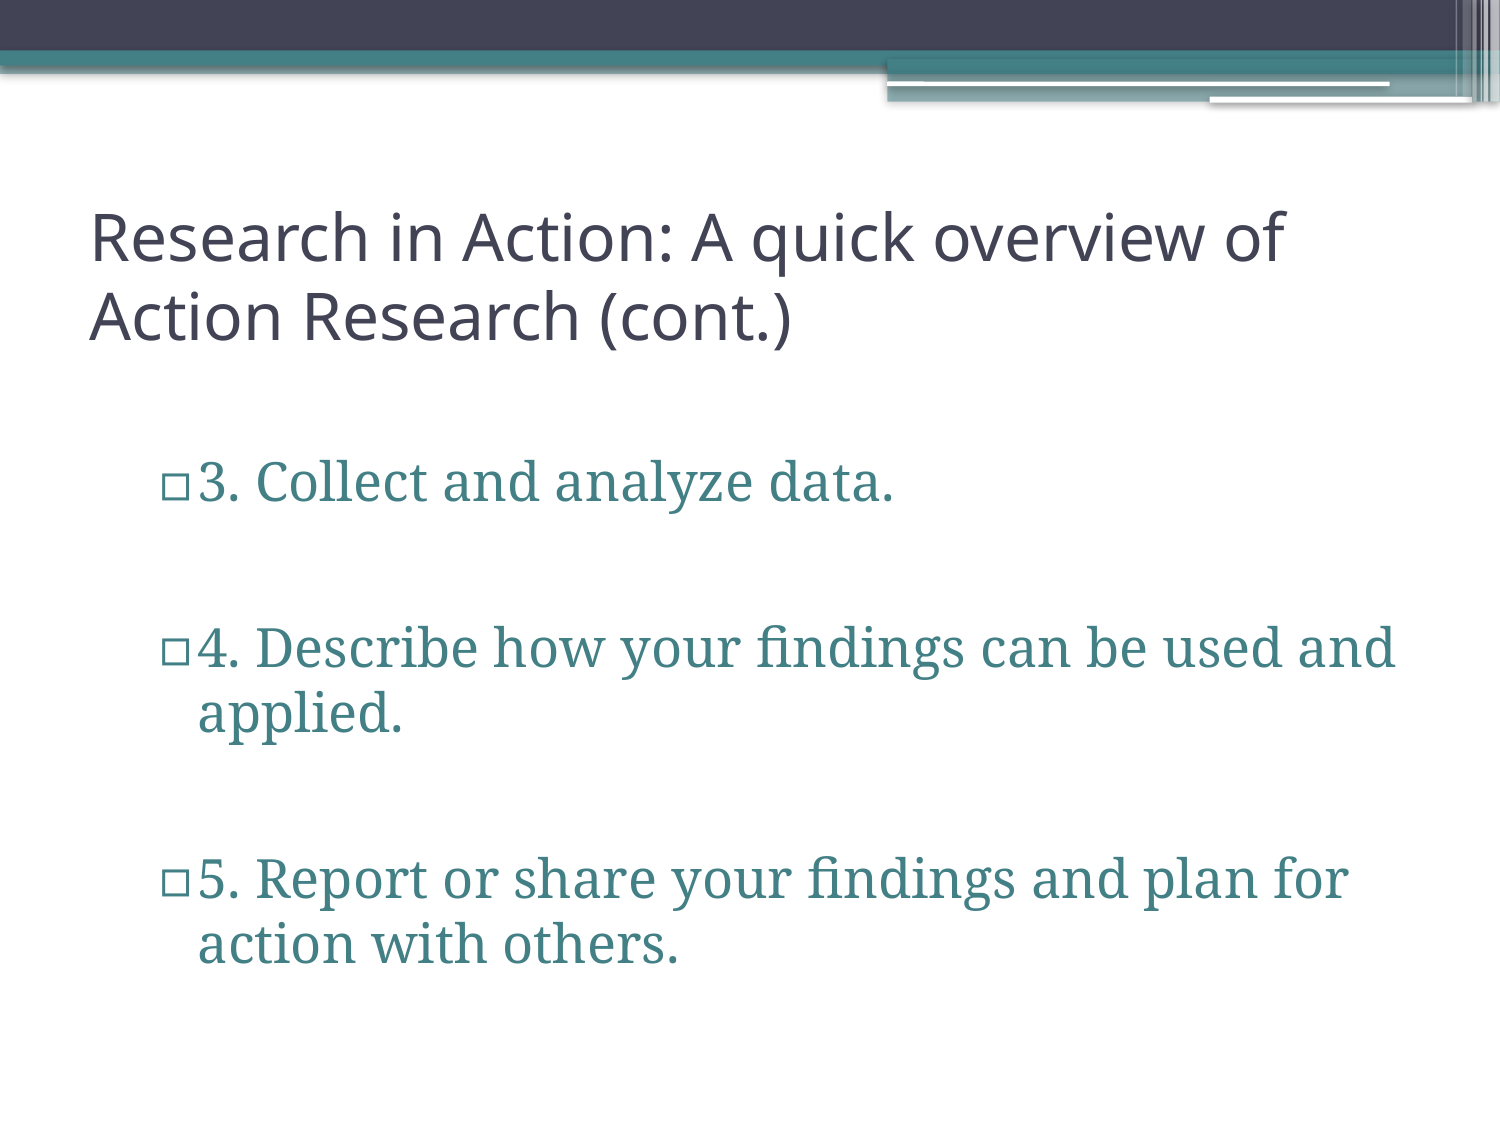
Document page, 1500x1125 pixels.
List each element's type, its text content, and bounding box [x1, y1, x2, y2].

title Research in Action: A quick overview of Action Research (cont.) [75, 187, 1425, 363]
list 3. Collect and analyze data. 4. Describe how your findings can be used and applied. 5. Report or share your findings and plan for action with others. [75, 368, 1425, 1079]
